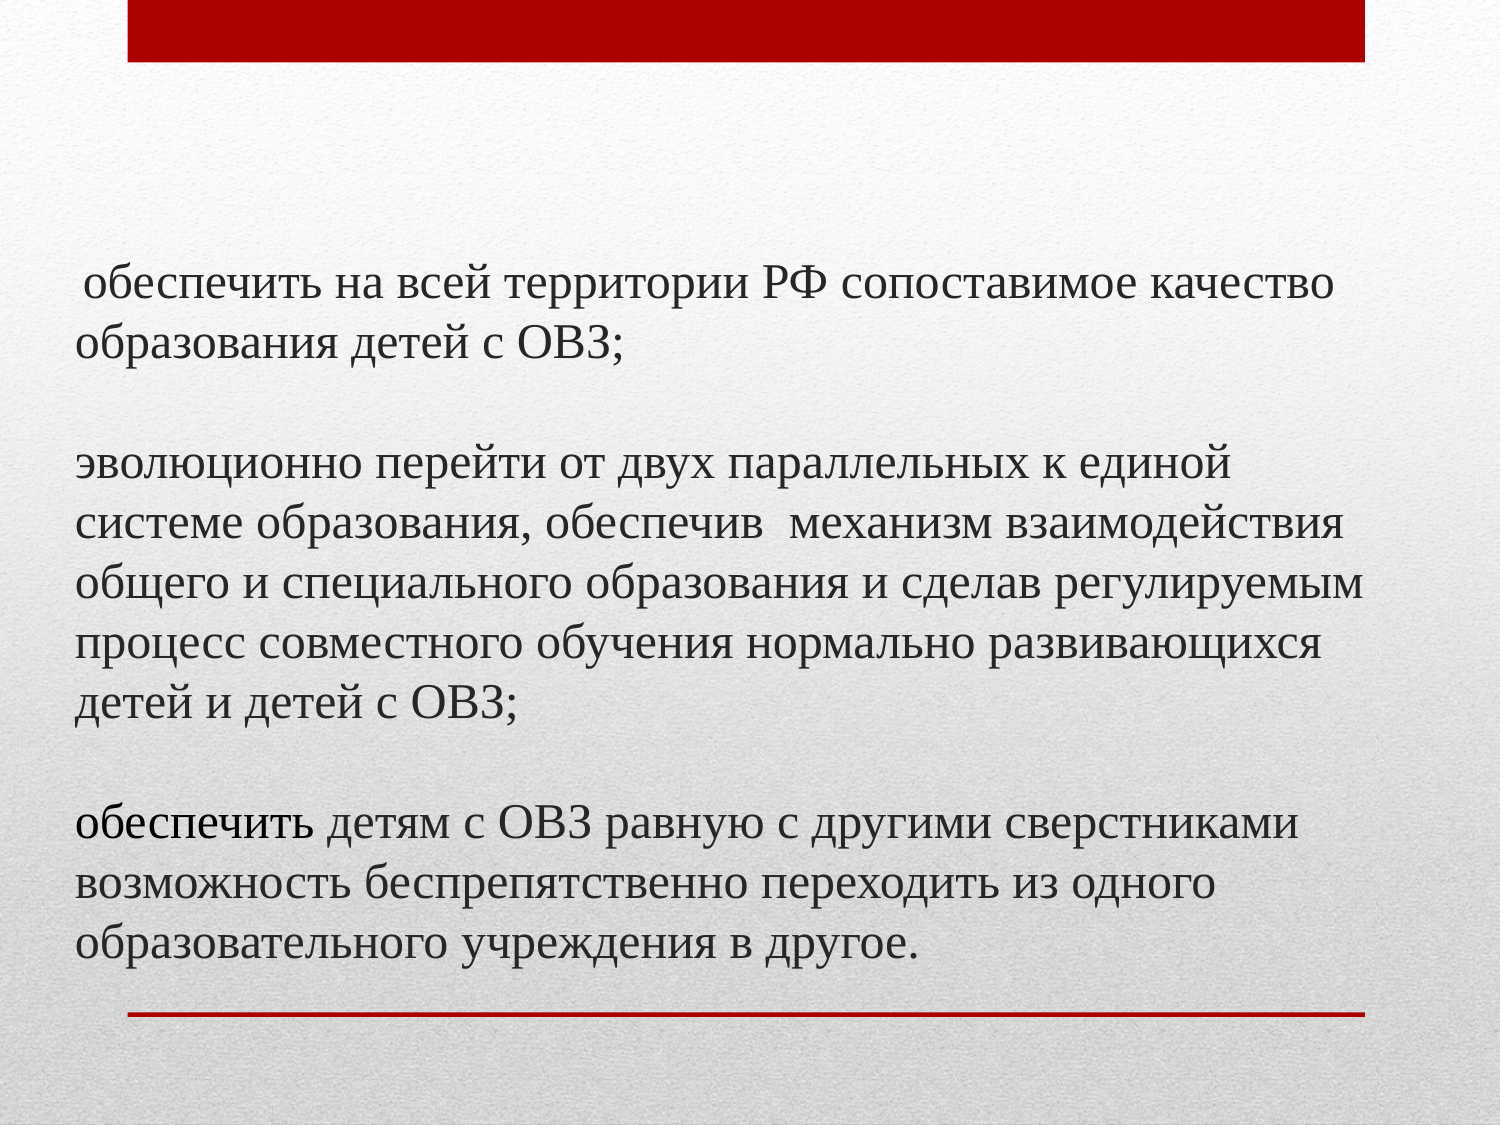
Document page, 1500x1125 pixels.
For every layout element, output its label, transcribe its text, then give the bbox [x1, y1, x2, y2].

title обеспечить на всей территории РФ сопоставимое качество образования детей с ОВЗ; эволюционно перейти от двух параллельных к единой системе образования, обеспечив механизм взаимодействия общего и специального образования и сделав регулируемым процесс совместного обучения нормально развивающихся детей и детей с ОВЗ; обеспечить детям с ОВЗ равную с другими сверстниками возможность беспрепятственно переходить из одного образовательного учреждения в другое. [0, 105, 1395, 1036]
